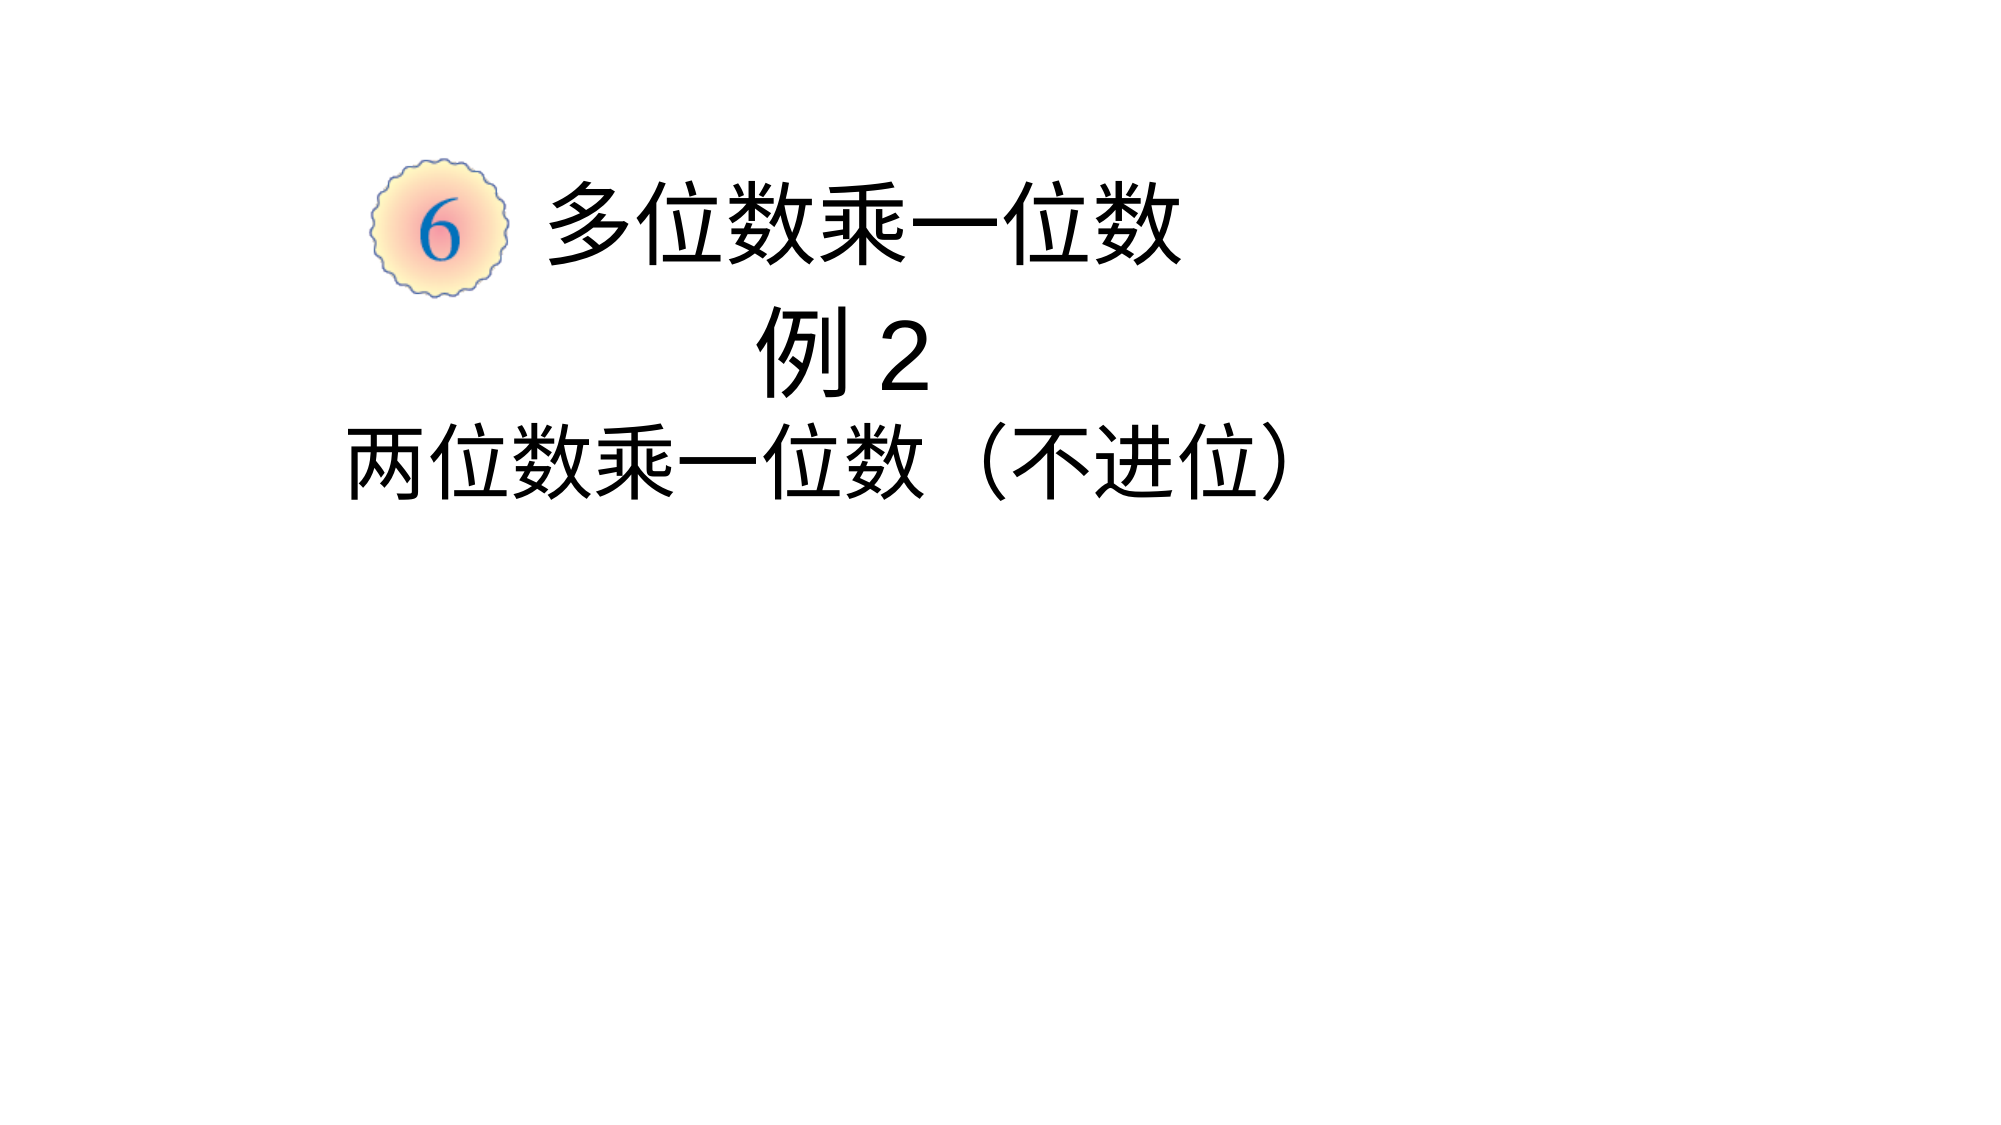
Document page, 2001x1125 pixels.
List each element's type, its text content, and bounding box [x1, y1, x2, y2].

picture [294, 116, 607, 352]
text_box 例2 两位数乘一位数（不进位） [267, 283, 1420, 518]
text_box 多位数乘一位数 [607, 145, 1579, 299]
